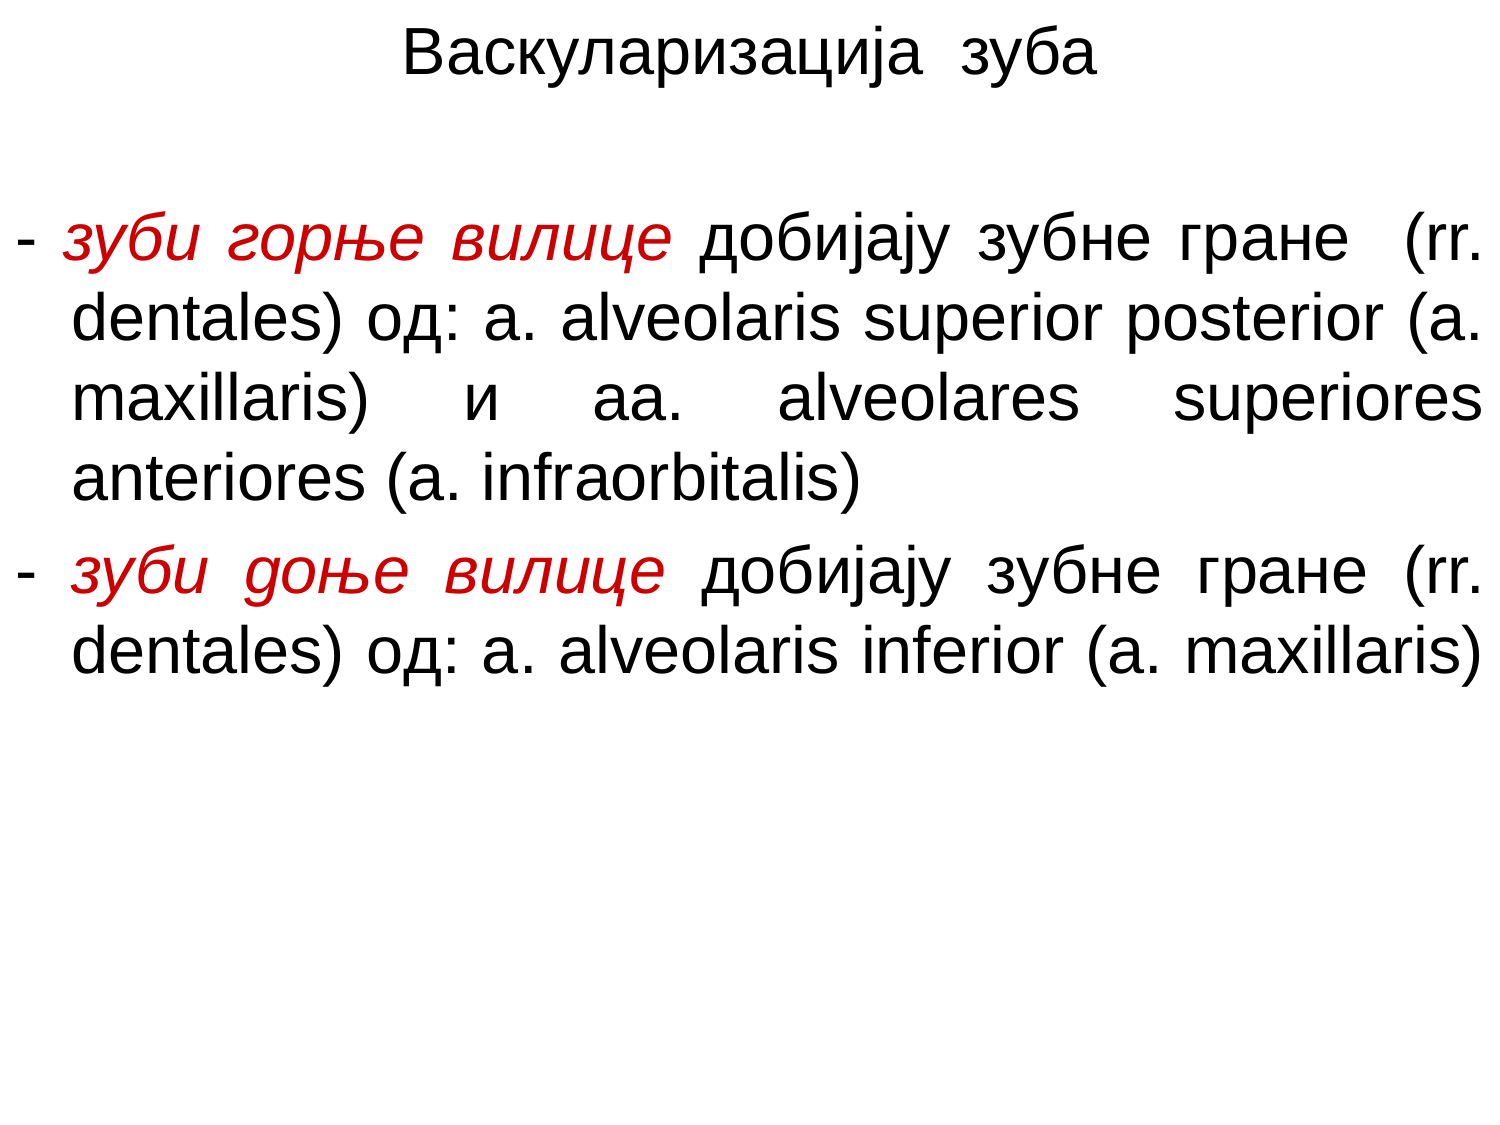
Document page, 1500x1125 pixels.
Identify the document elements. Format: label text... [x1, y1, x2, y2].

list Васкуларизација зуба - зуби горње вилице добијају зубне гране (rr. dentales) oд: a. alveolaris superior posterior (a. maxillaris) и aa. alveolares superiores anteriores (a. infraorbitalis) - зуби доње вилице добијају зубне гране (rr. dentales) oд: a. alveolaris inferior (a. maxillaris) [0, 0, 1500, 1125]
